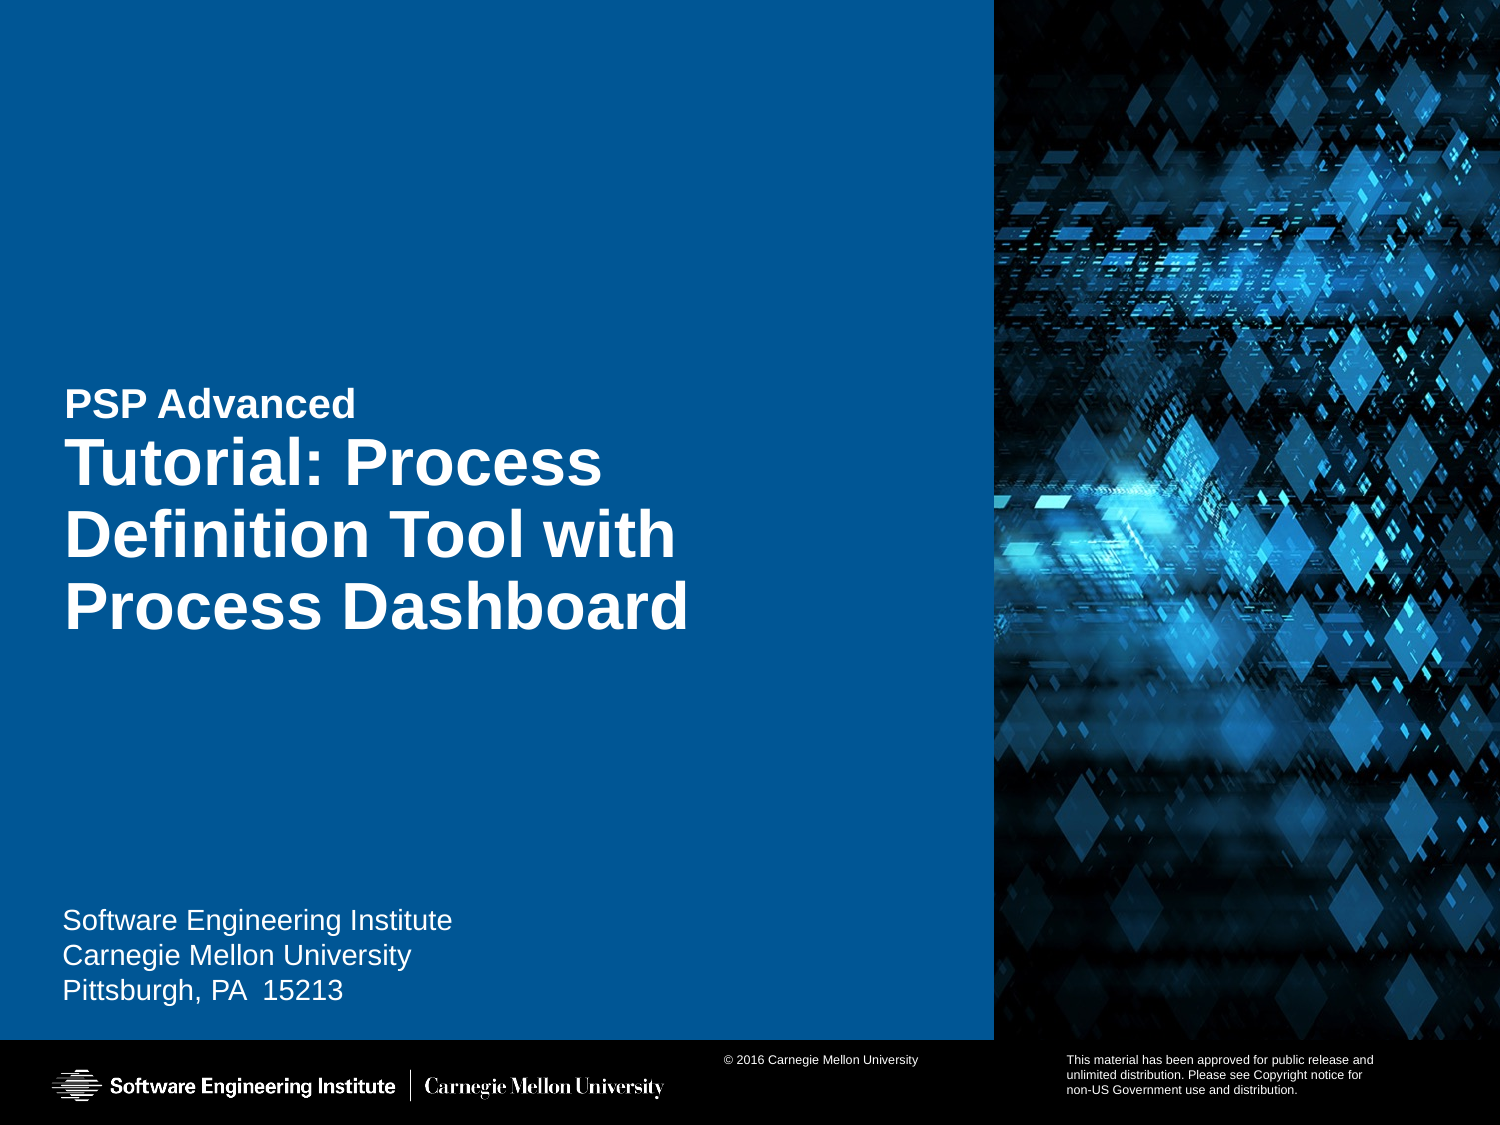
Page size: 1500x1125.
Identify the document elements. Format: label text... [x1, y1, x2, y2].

picture [994, 0, 1500, 1040]
picture [43, 1062, 673, 1106]
title PSP Advanced Tutorial: Process Definition Tool with Process Dashboard [64, 43, 850, 644]
